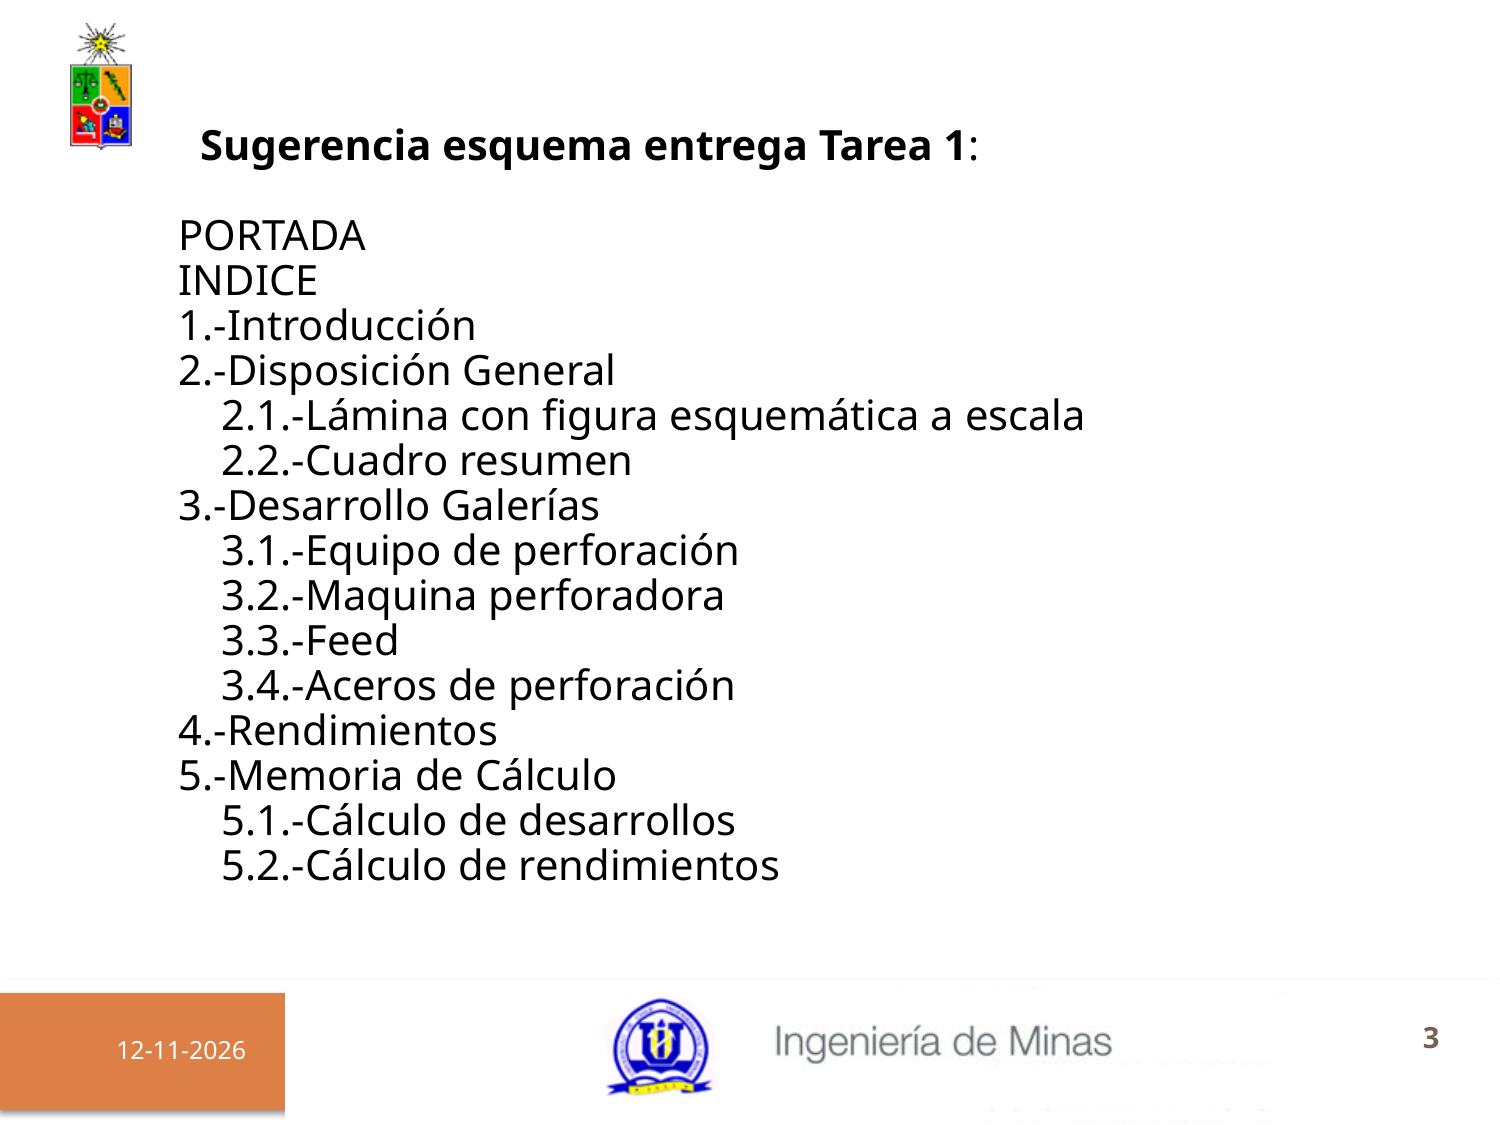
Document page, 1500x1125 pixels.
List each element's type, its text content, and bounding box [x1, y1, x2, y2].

picture [285, 980, 1500, 1125]
text_box Sugerencia esquema entrega Tarea 1: PORTADA INDICE 1.-Introducción 2.-Disposición General 2.1.-Lámina con figura esquemática a escala 2.2.-Cuadro resumen 3.-Desarrollo Galerías 3.1.-Equipo de perforación 3.2.-Maquina perforadora 3.3.-Feed 3.4.-Aceros de perforación 4.-Rendimientos 5.-Memoria de Cálculo 5.1.-Cálculo de desarrollos 5.2.-Cálculo de rendimientos [163, 117, 1336, 942]
picture [69, 23, 132, 151]
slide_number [12, 995, 279, 1108]
